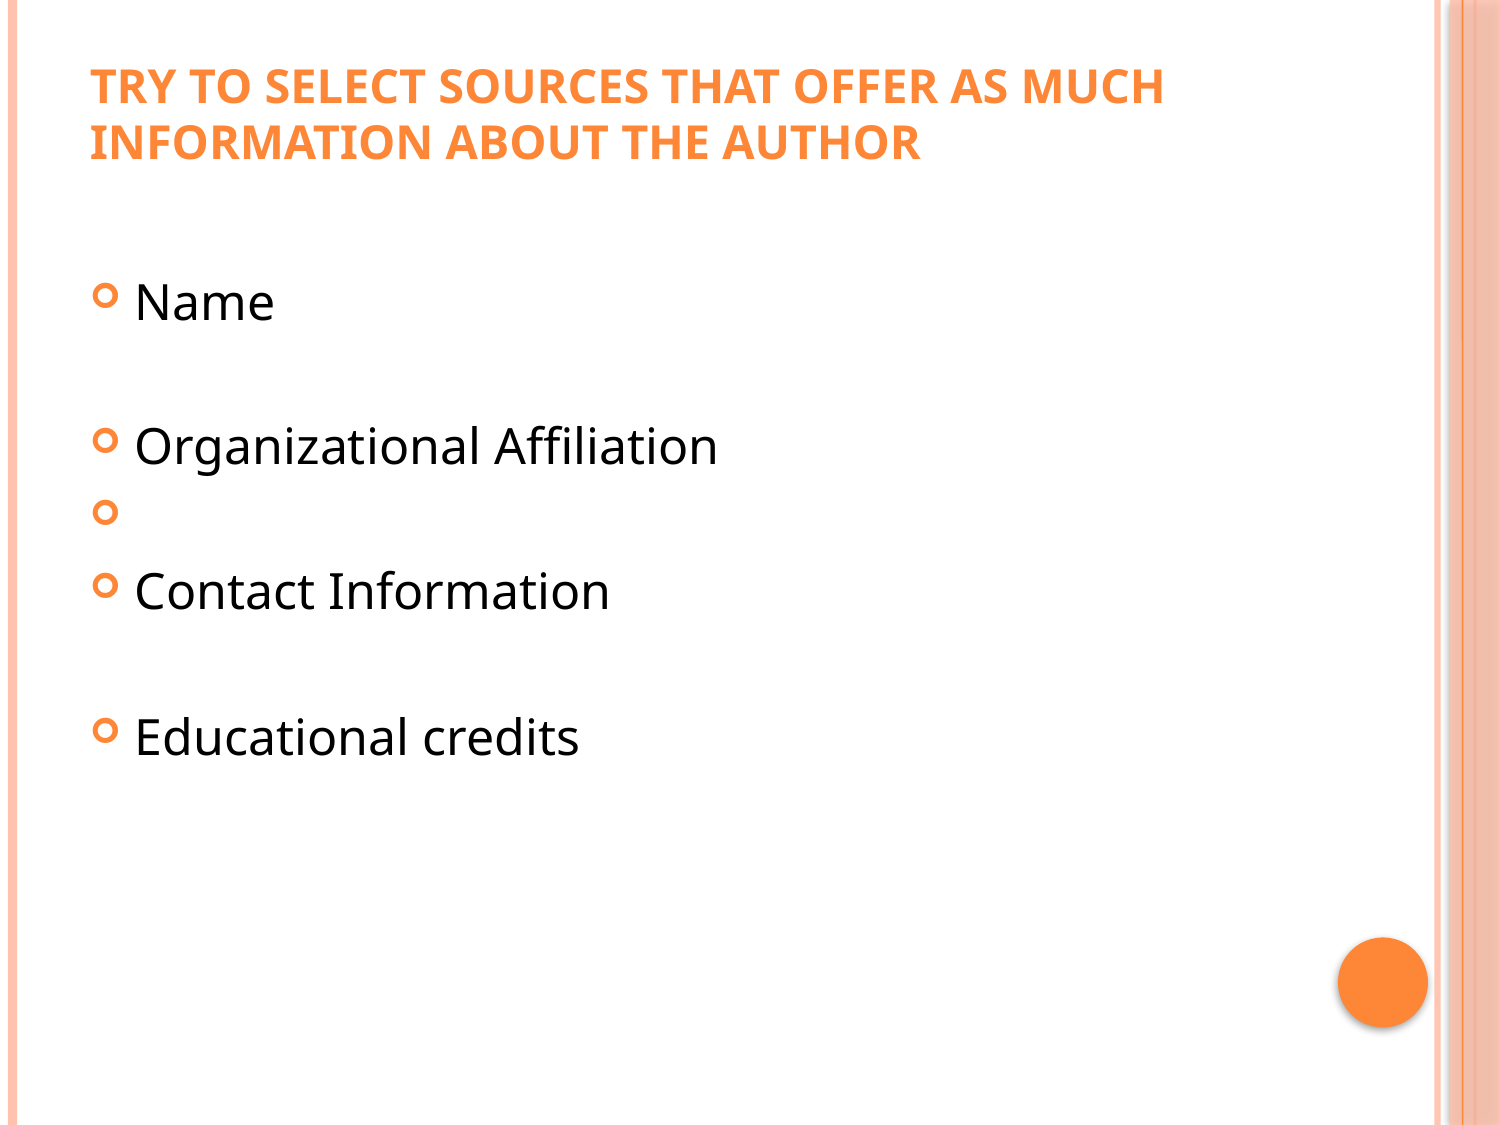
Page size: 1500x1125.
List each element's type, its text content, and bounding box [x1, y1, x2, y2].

title Try to select sources that offer as much information about the author [75, 45, 1300, 233]
list Name Organizational Affiliation Contact Information Educational credits [75, 262, 1300, 1062]
